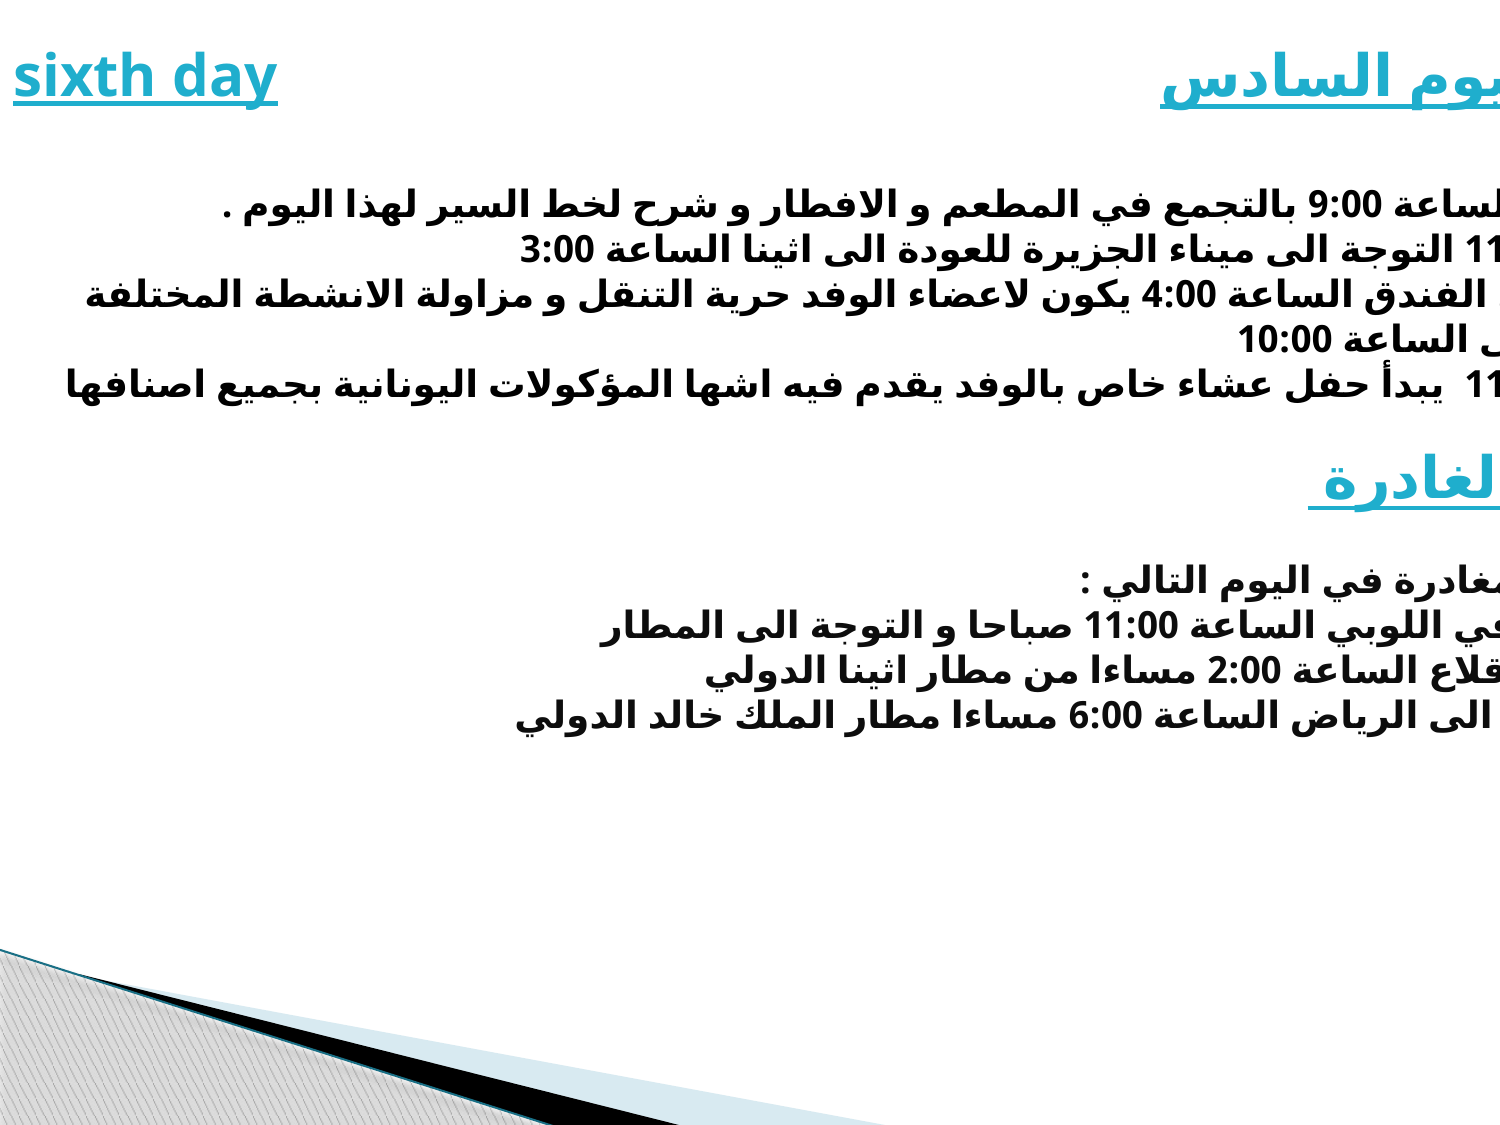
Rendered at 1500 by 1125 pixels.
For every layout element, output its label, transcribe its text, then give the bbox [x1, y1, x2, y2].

text_box sixth day [0, 30, 293, 116]
text_box تكون المغادرة في اليوم التالي : التجمع في اللوبي الساعة 11:00 صباحا و التوجة الى المطار وقت الاقلاع الساعة 2:00 مساءا من مطار اثينا الدولي الوصول الى الرياض الساعة 6:00 مساءا مطار الملك خالد الدولي [489, 503, 1500, 789]
text_box اليوم السادس [1145, 30, 1500, 116]
text_box الغادرة [1292, 432, 1500, 503]
text_box -يبدأ اليوم الساعة 9:00 بالتجمع في المطعم و الافطار و شرح لخط السير لهذا اليوم . الساعة 11:00 التوجة الى ميناء الجزيرة للعودة الى اثينا الساعة 3:00 التوجه الى الفندق الساعة 4:00 يكون لاعضاء الوفد حرية التنقل و مزاولة الانشطة المختلفة في أثينا الى الساعة 10:00 الساعة 11:00 يبدأ حفل عشاء خاص بالوفد يقدم فيه اشها المؤكولات اليونانية بجميع اصنافها [50, 172, 1500, 593]
